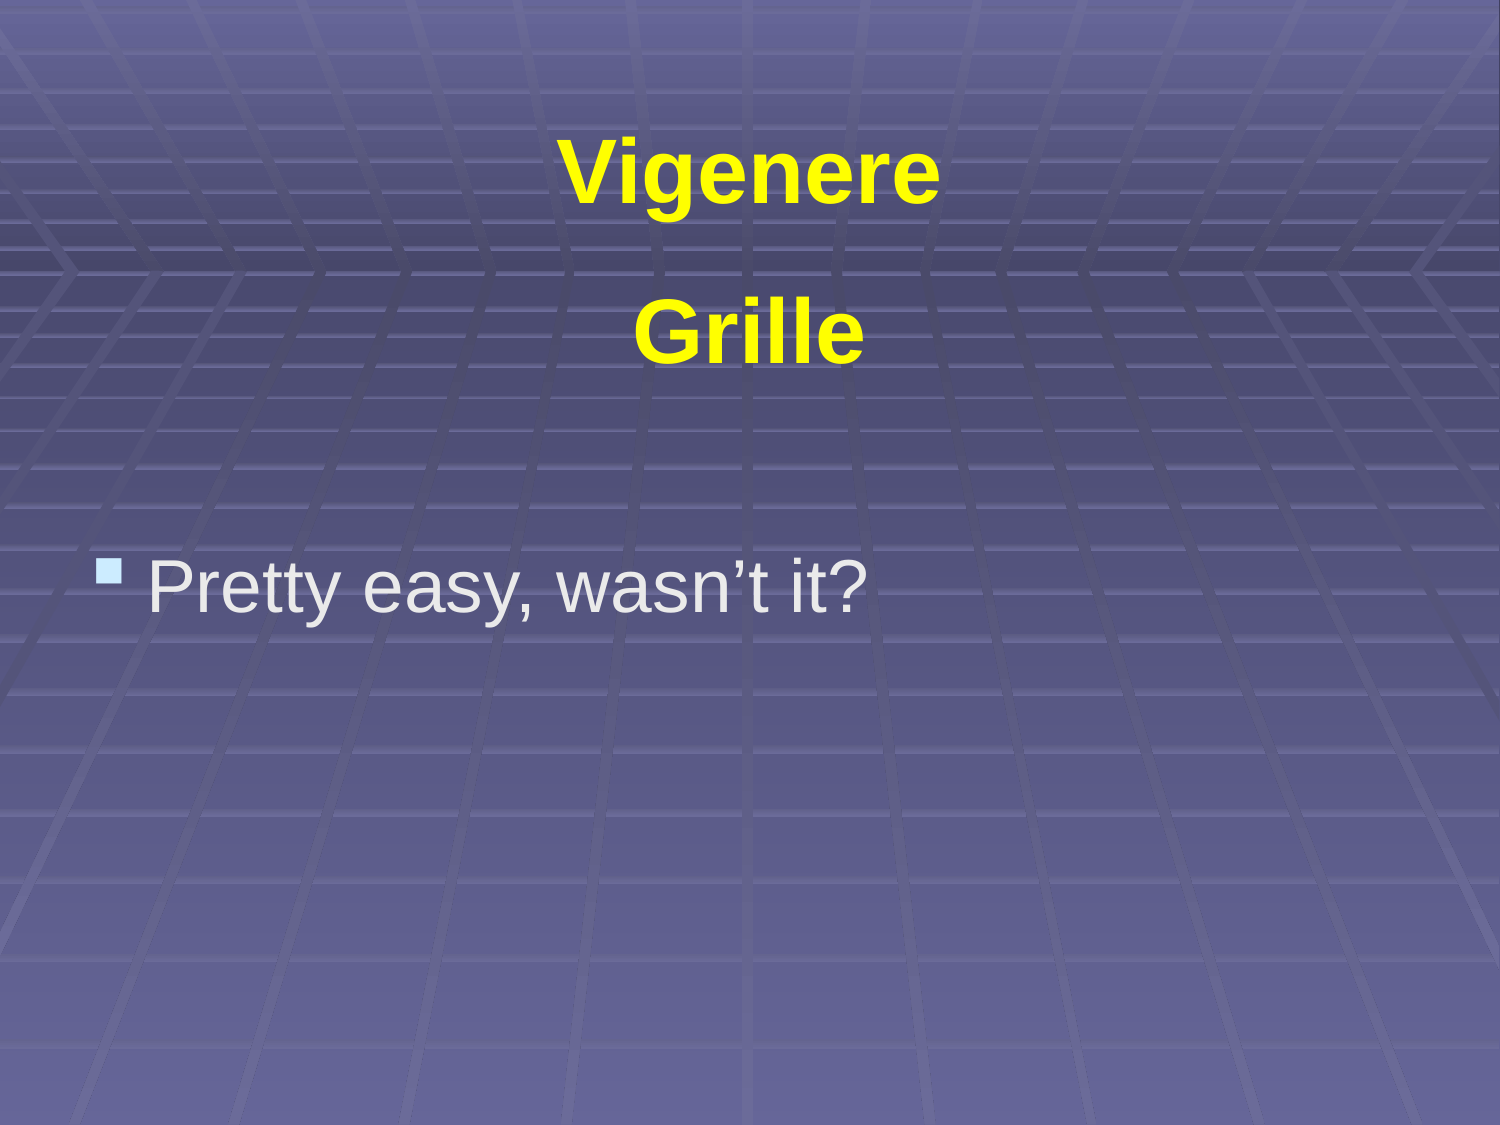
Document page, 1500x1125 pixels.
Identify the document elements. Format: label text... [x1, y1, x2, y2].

title Vigenere Grille [74, 44, 1425, 424]
list Pretty easy, wasn’t it? [74, 424, 1425, 1001]
